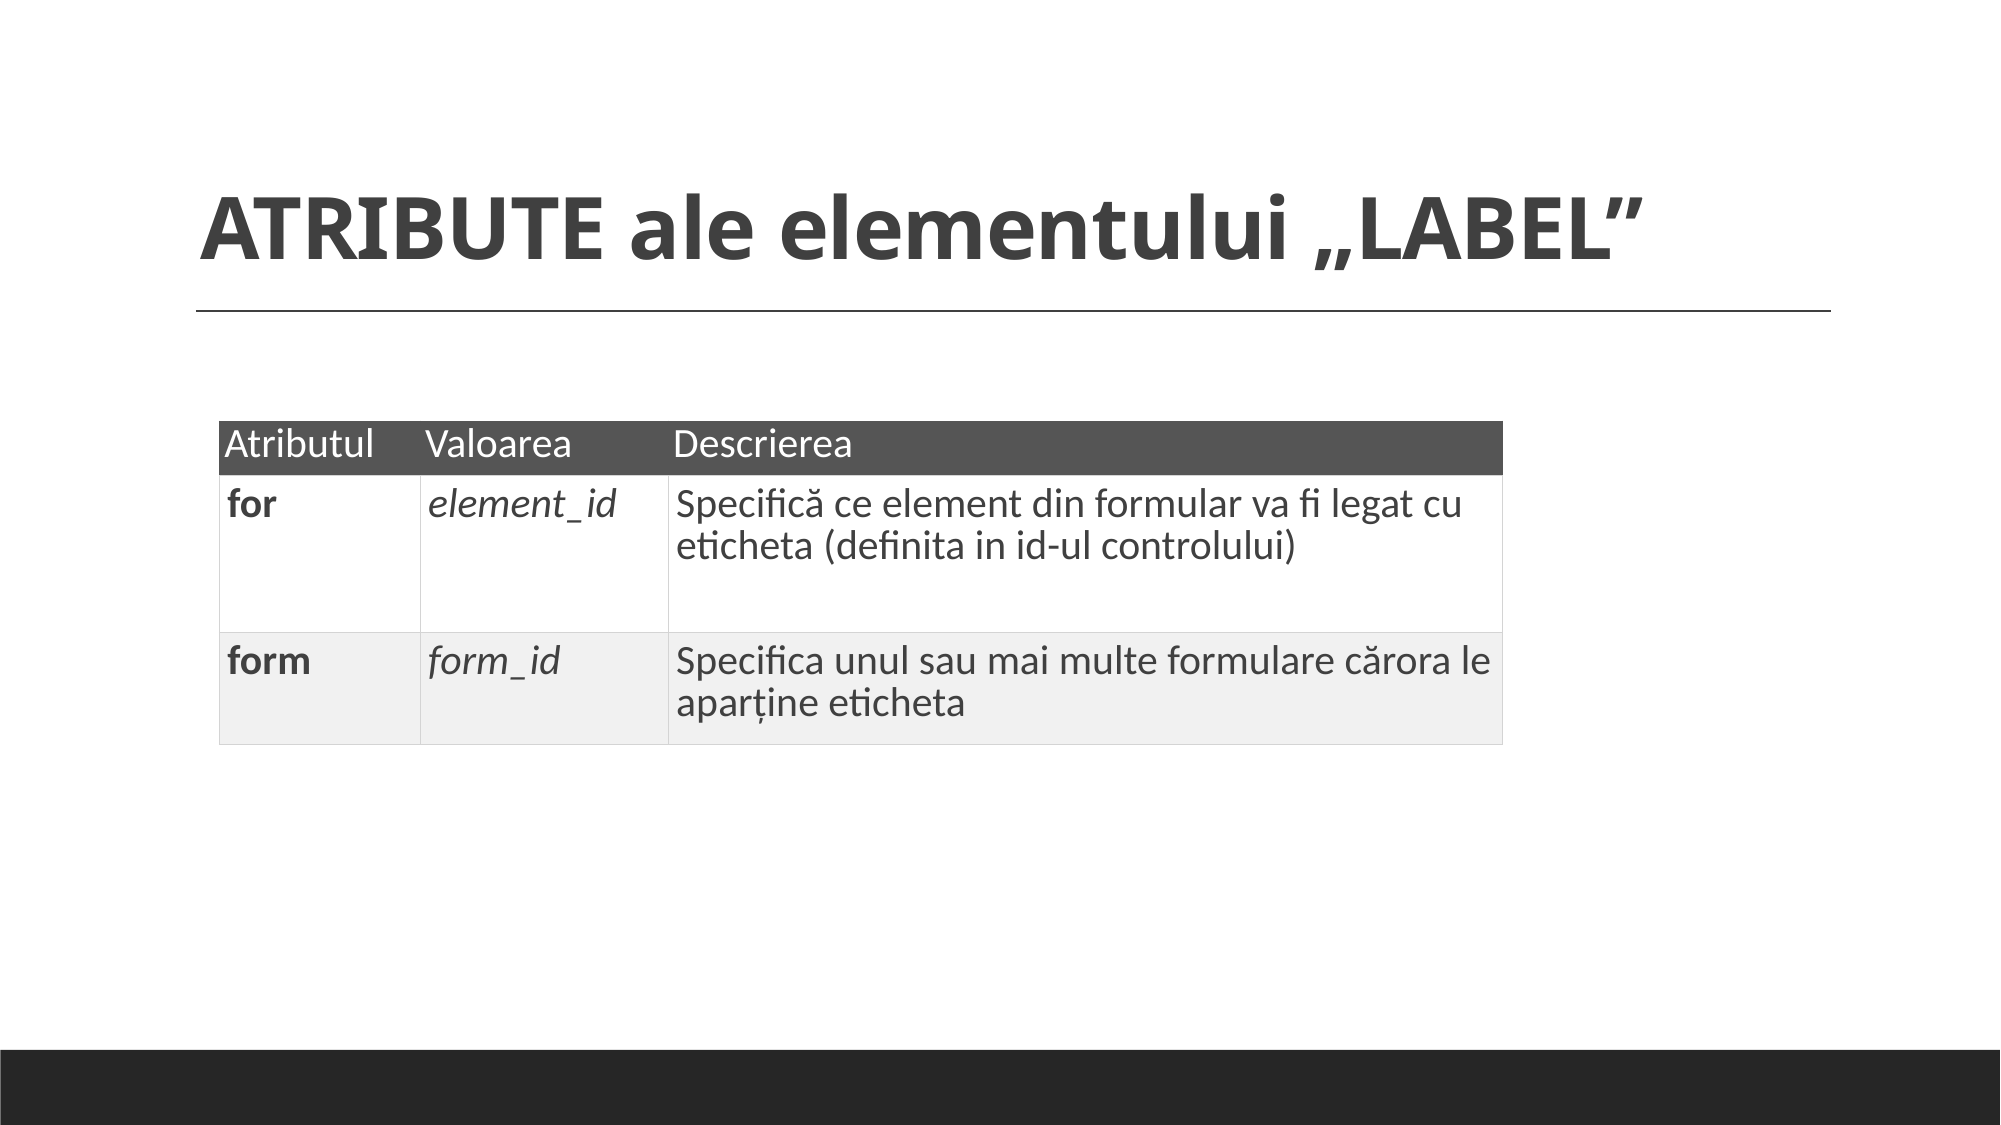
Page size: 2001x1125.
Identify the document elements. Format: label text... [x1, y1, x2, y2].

table_cell Specifică ce element din formular va fi legat cu eticheta (definita in id-ul controlului) [669, 476, 1502, 632]
table_cell for [220, 476, 420, 632]
table_cell Specifica unul sau mai multe formulare cărora le aparţine eticheta [669, 633, 1502, 744]
table_cell form [220, 633, 420, 744]
table_cell element_id [421, 476, 668, 632]
table_cell form_id [421, 633, 668, 744]
table_header Atributul [220, 422, 420, 475]
title ATRIBUTE ale elementului „LABEL” [185, 99, 1775, 286]
table_header Valoarea [421, 422, 668, 475]
table_header Descrierea [669, 422, 1502, 475]
